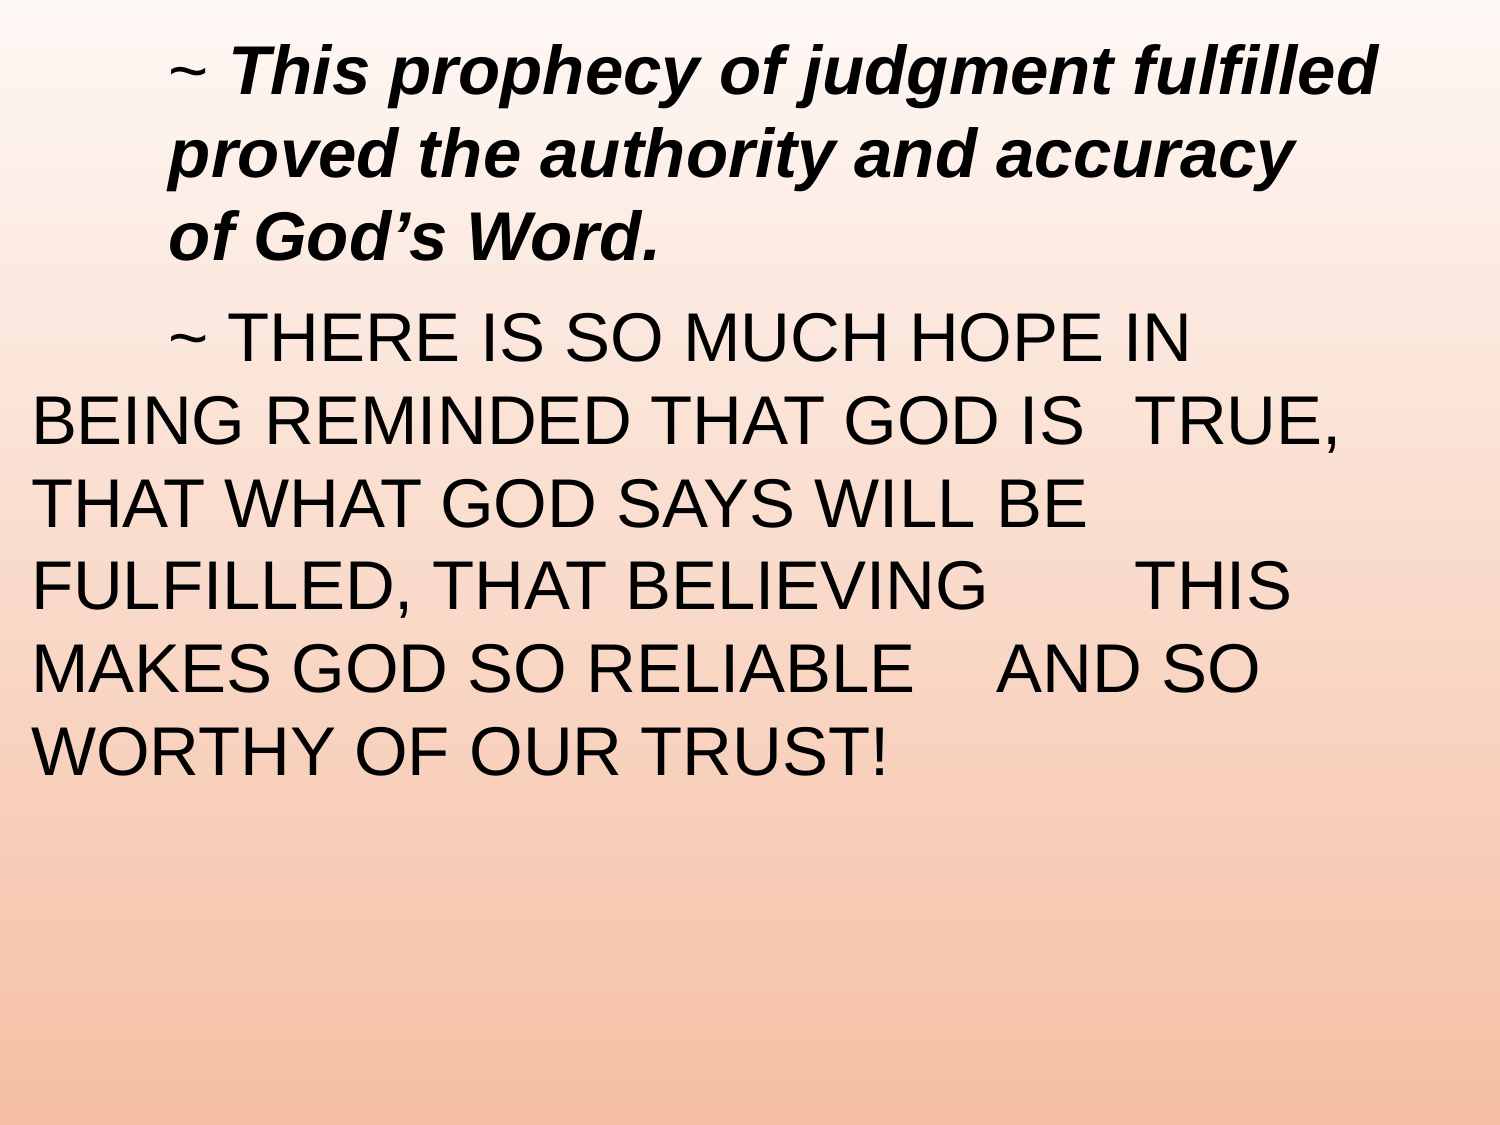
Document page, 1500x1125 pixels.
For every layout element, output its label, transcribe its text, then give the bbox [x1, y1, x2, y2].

subtitle ~ This prophecy of judgment fulfilled proved the authority and accuracy of God’s Word. ~ THERE IS SO MUCH HOPE IN BEING REMINDED THAT GOD IS TRUE, THAT WHAT GOD SAYS WILL BE FULFILLED, THAT BELIEVING THIS MAKES GOD SO RELIABLE AND SO WORTHY OF OUR TRUST! [16, 18, 1480, 1110]
